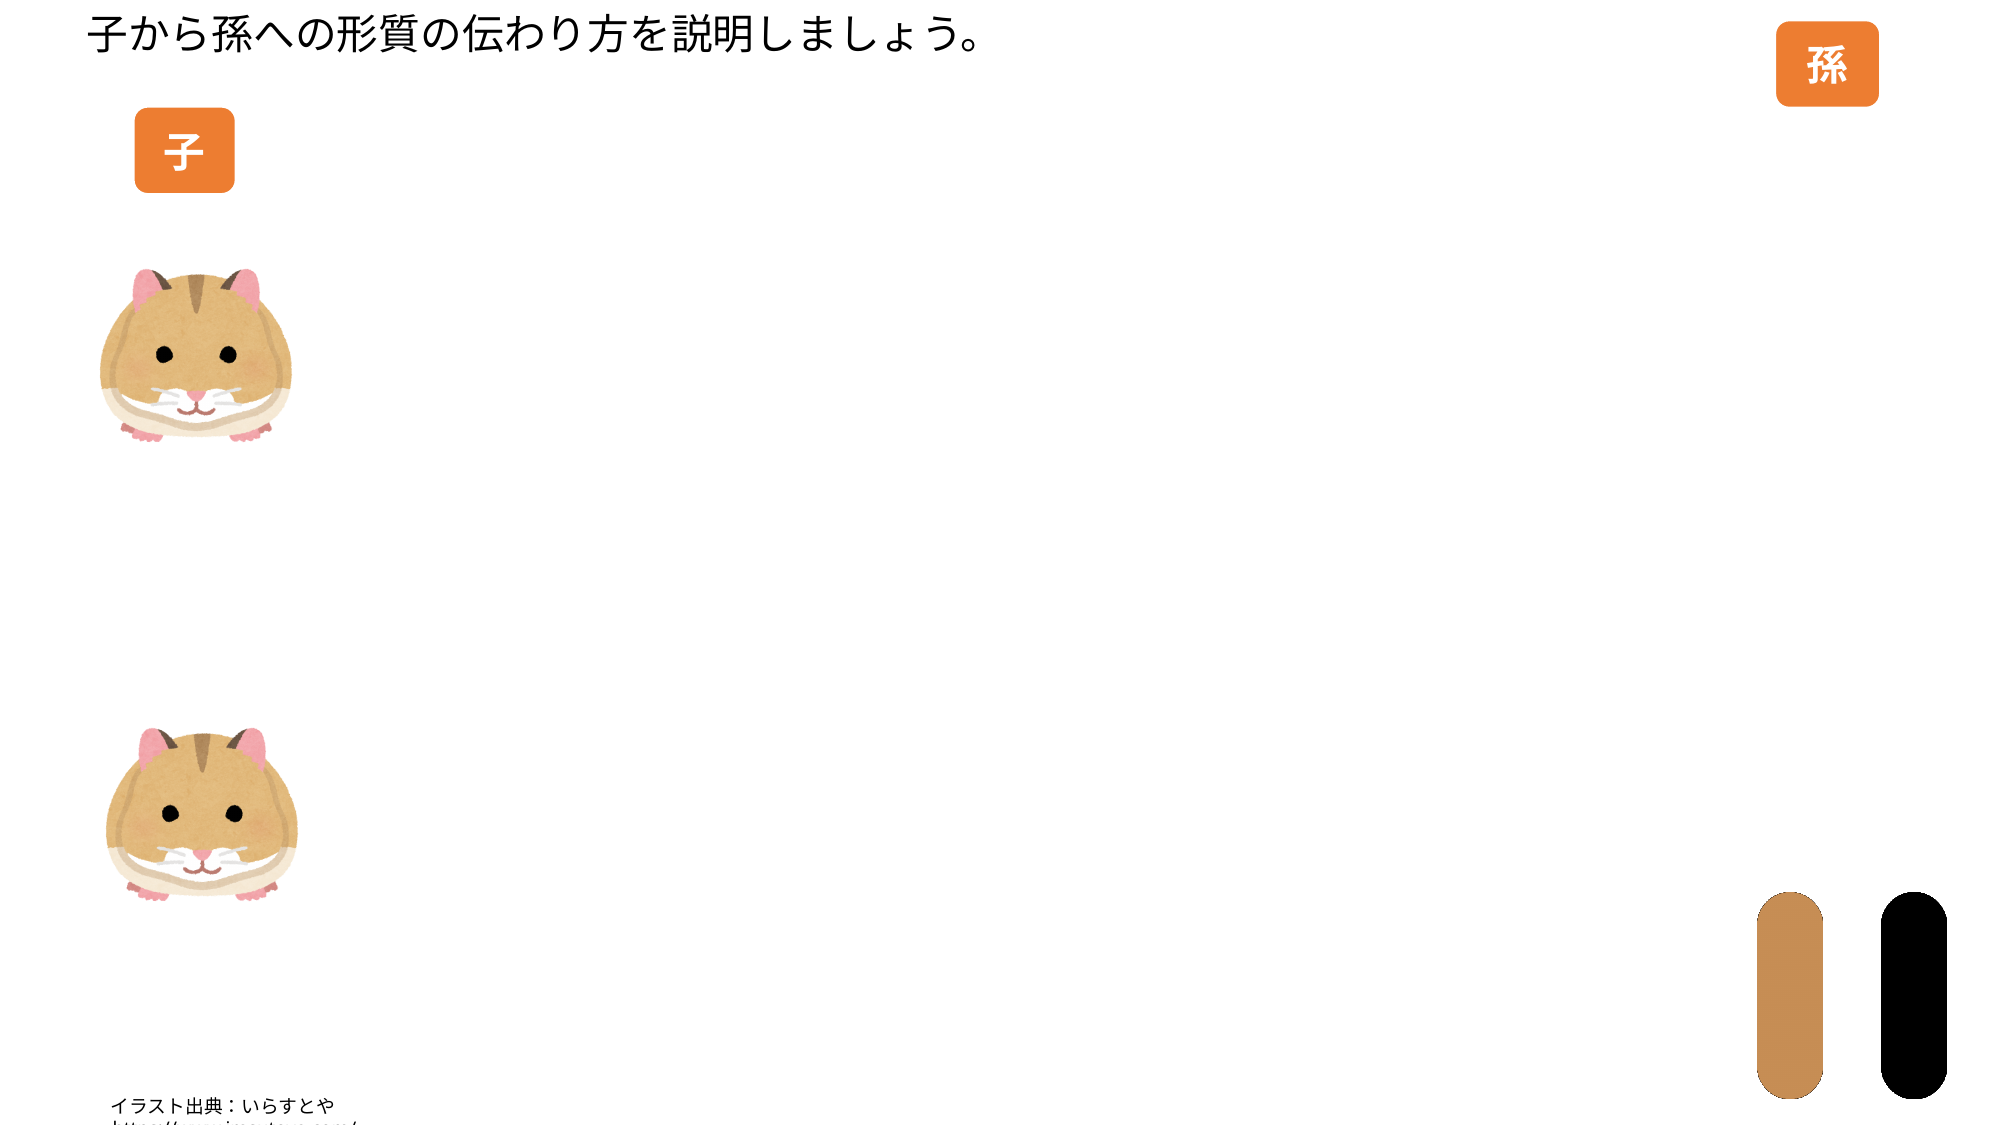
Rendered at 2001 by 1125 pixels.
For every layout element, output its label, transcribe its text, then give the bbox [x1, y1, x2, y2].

text_box 子から孫への形質の伝わり方を説明しましょう。 [71, 0, 981, 65]
text_box 孫 [1772, 18, 1883, 110]
picture [1881, 892, 1947, 1099]
picture [99, 713, 305, 916]
picture [92, 254, 299, 458]
text_box 子 [131, 104, 238, 197]
picture [1757, 892, 1823, 1099]
text_box イラスト出典：いらすとや https://www.irasutoya.com/ [0, 1087, 483, 1125]
